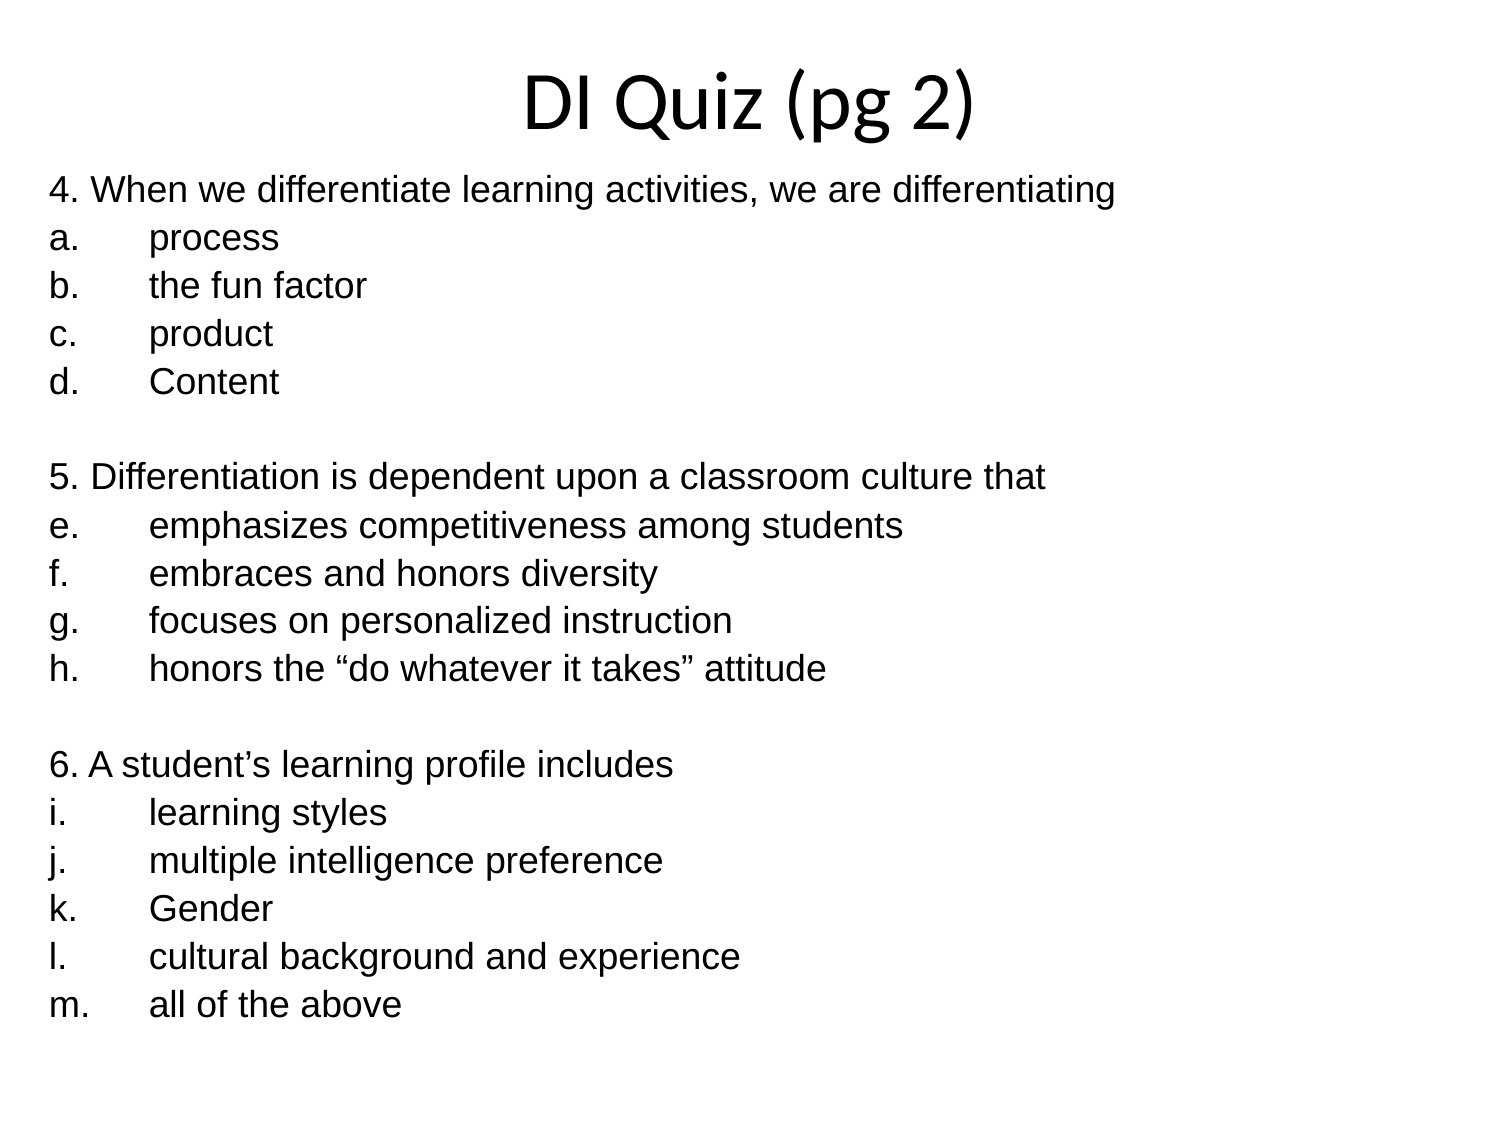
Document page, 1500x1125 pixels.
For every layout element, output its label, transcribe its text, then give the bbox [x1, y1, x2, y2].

list 4. When we differentiate learning activities, we are differentiating process the fun factor product Content 5. Differentiation is dependent upon a classroom culture that emphasizes competitiveness among students embraces and honors diversity focuses on personalized instruction honors the “do whatever it takes” attitude 6. A student’s learning profile includes learning styles multiple intelligence preference Gender cultural background and experience all of the above [33, 162, 1476, 886]
title DI Quiz (pg 2) [74, 24, 1426, 162]
